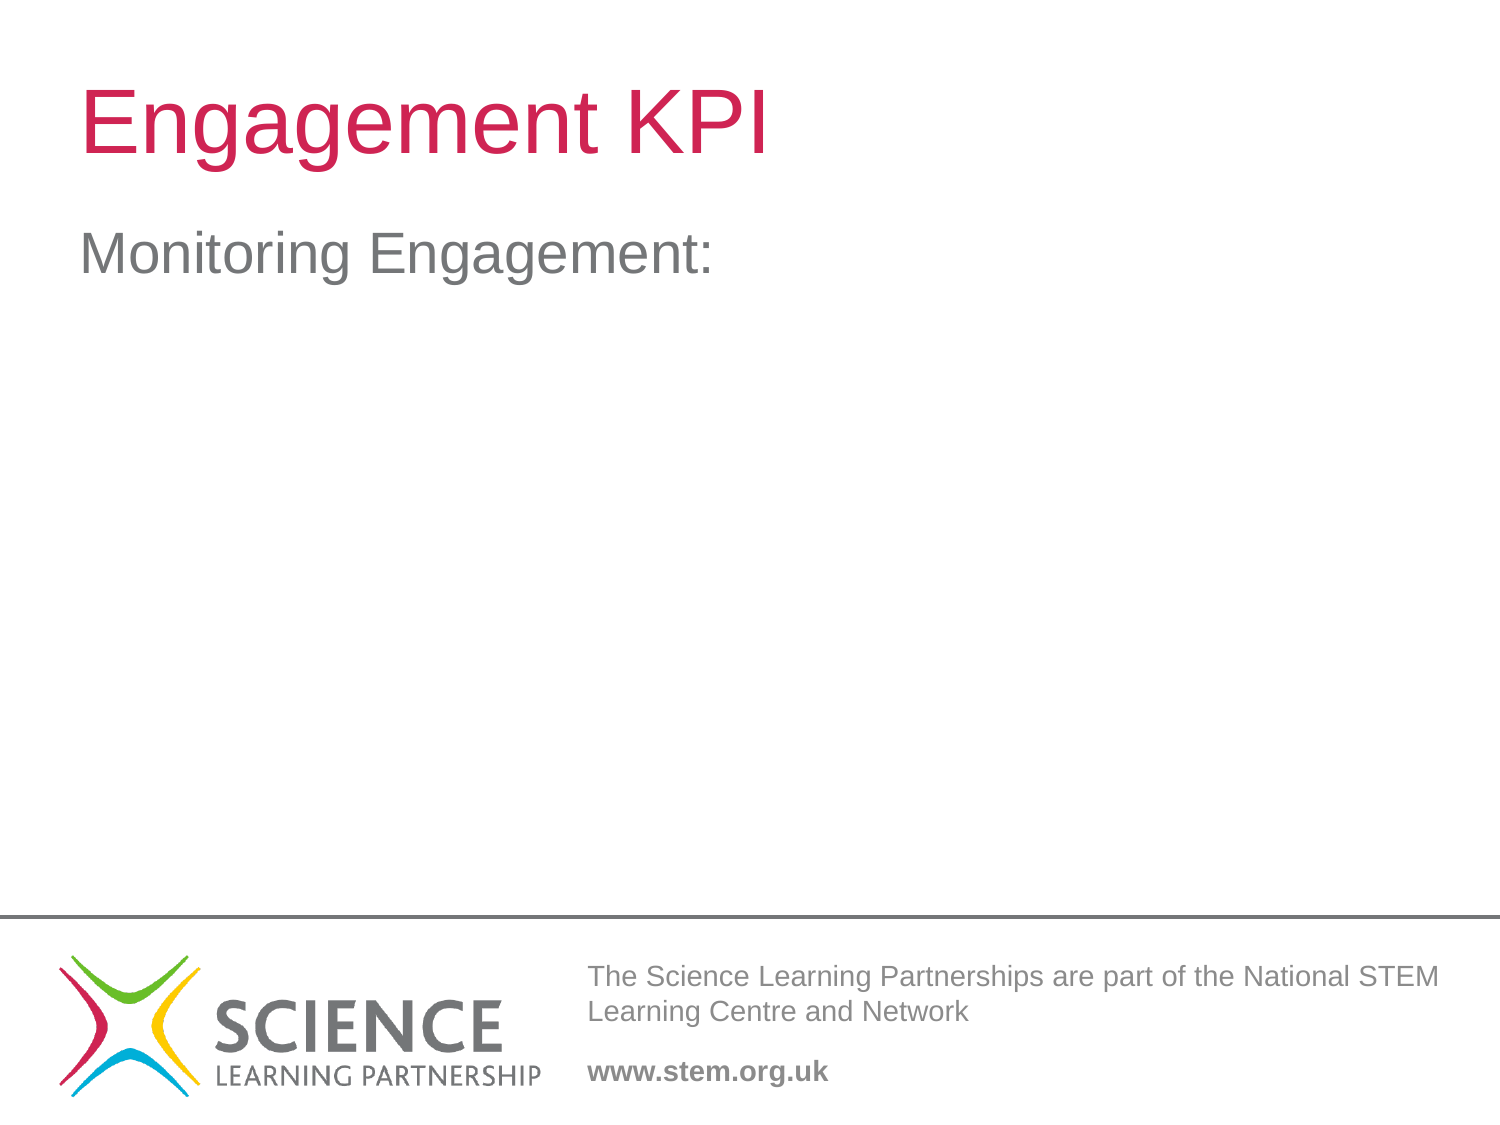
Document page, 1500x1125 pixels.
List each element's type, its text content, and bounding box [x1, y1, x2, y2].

list Monitoring Engagement: [64, 208, 1434, 882]
title Engagement KPI [64, 54, 1434, 185]
picture [41, 938, 557, 1114]
